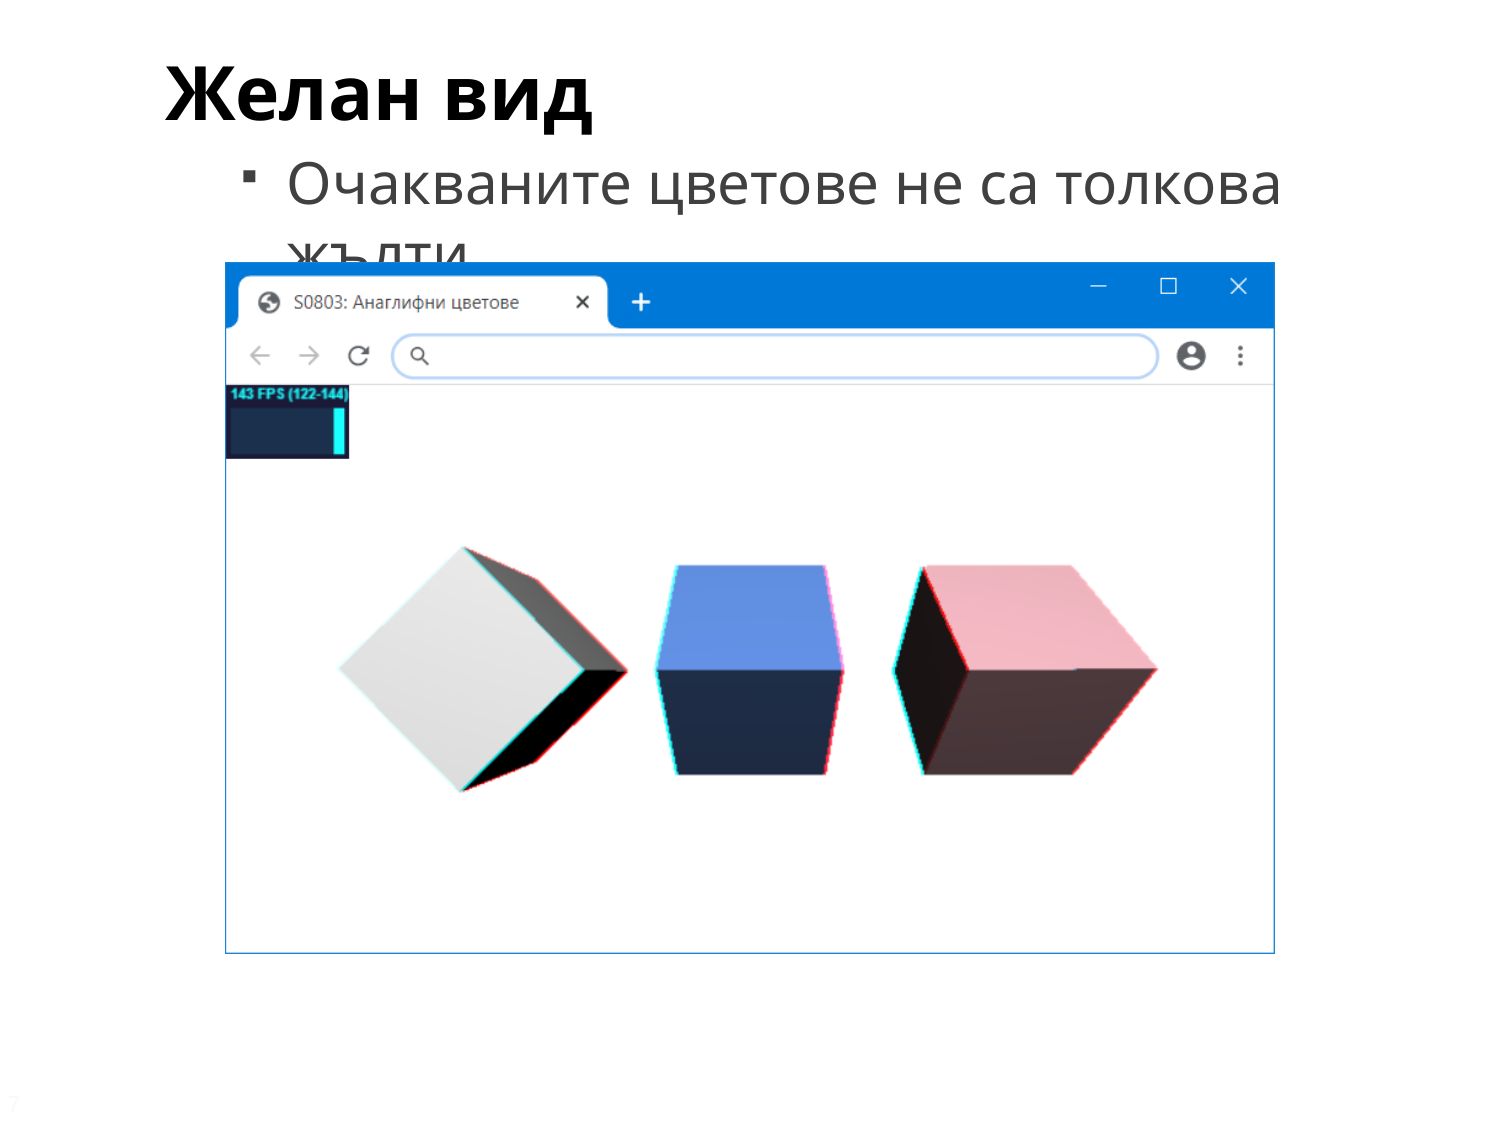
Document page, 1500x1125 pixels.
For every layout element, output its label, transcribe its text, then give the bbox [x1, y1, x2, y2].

picture [224, 262, 1276, 954]
list Желан вид Очакваните цветове не са толкова жълти [150, 37, 1488, 1113]
